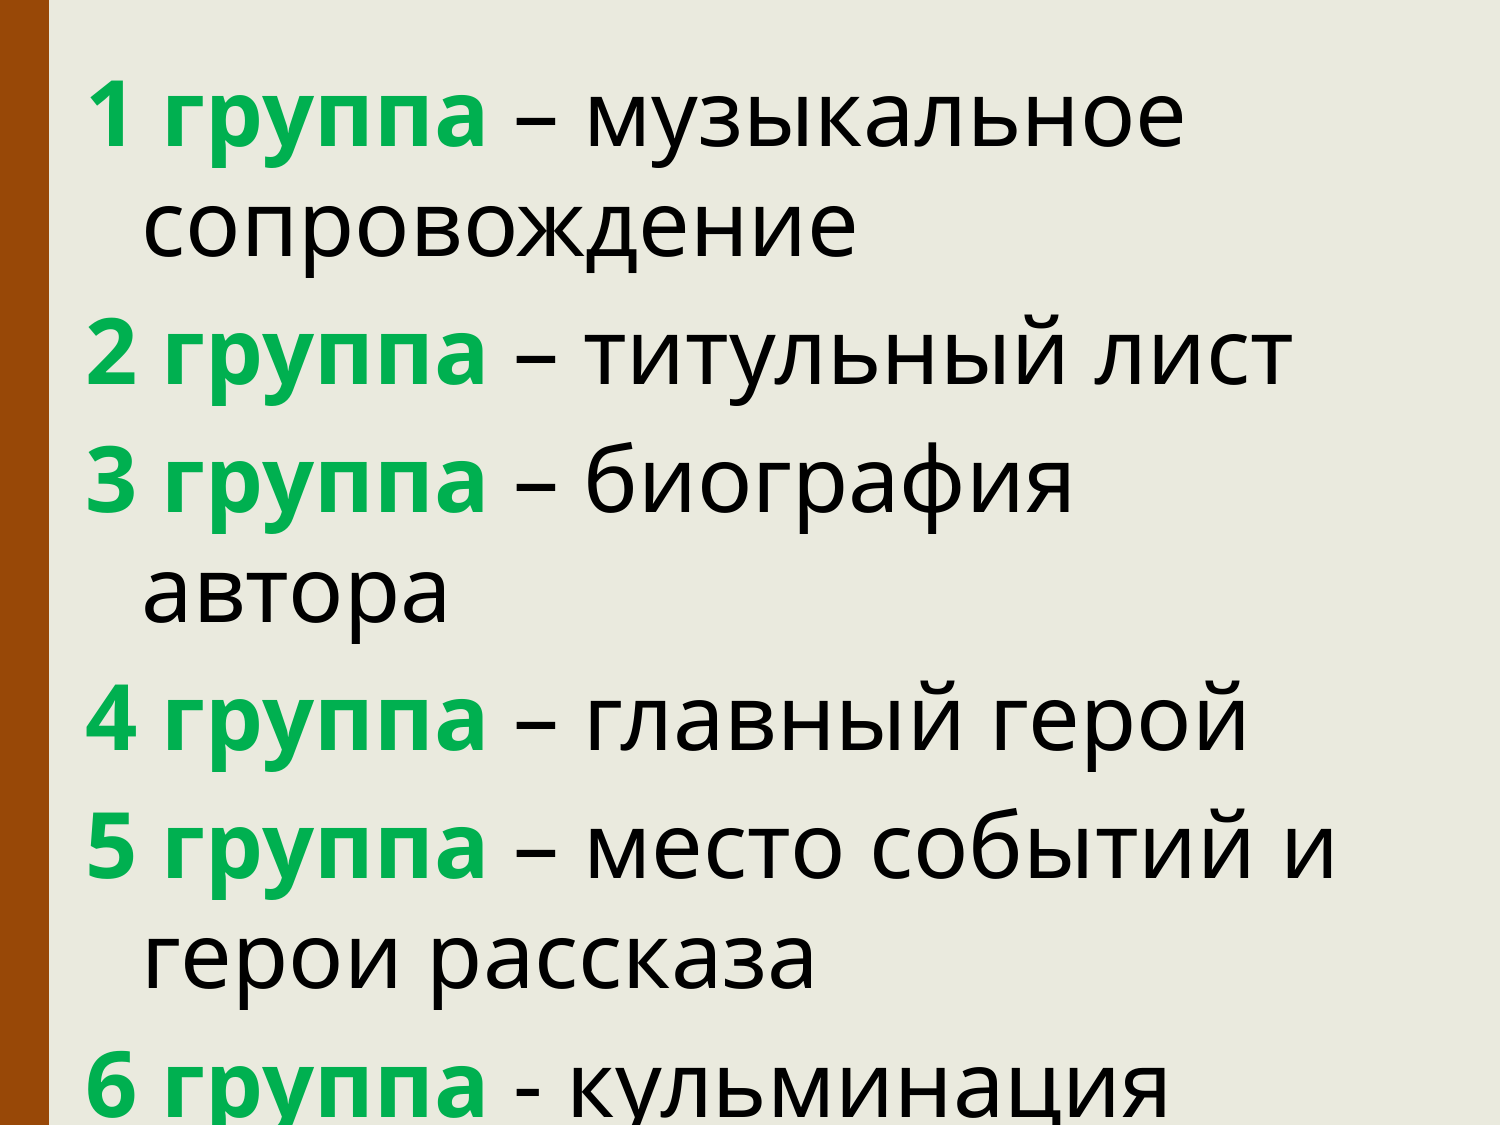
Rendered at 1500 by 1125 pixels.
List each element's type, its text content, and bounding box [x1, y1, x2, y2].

text_box [0, 0, 49, 1125]
list 1 группа – музыкальное сопровождение 2 группа – титульный лист 3 группа – биография автора 4 группа – главный герой 5 группа – место событий и герои рассказа 6 группа - кульминация [70, 46, 1421, 1079]
